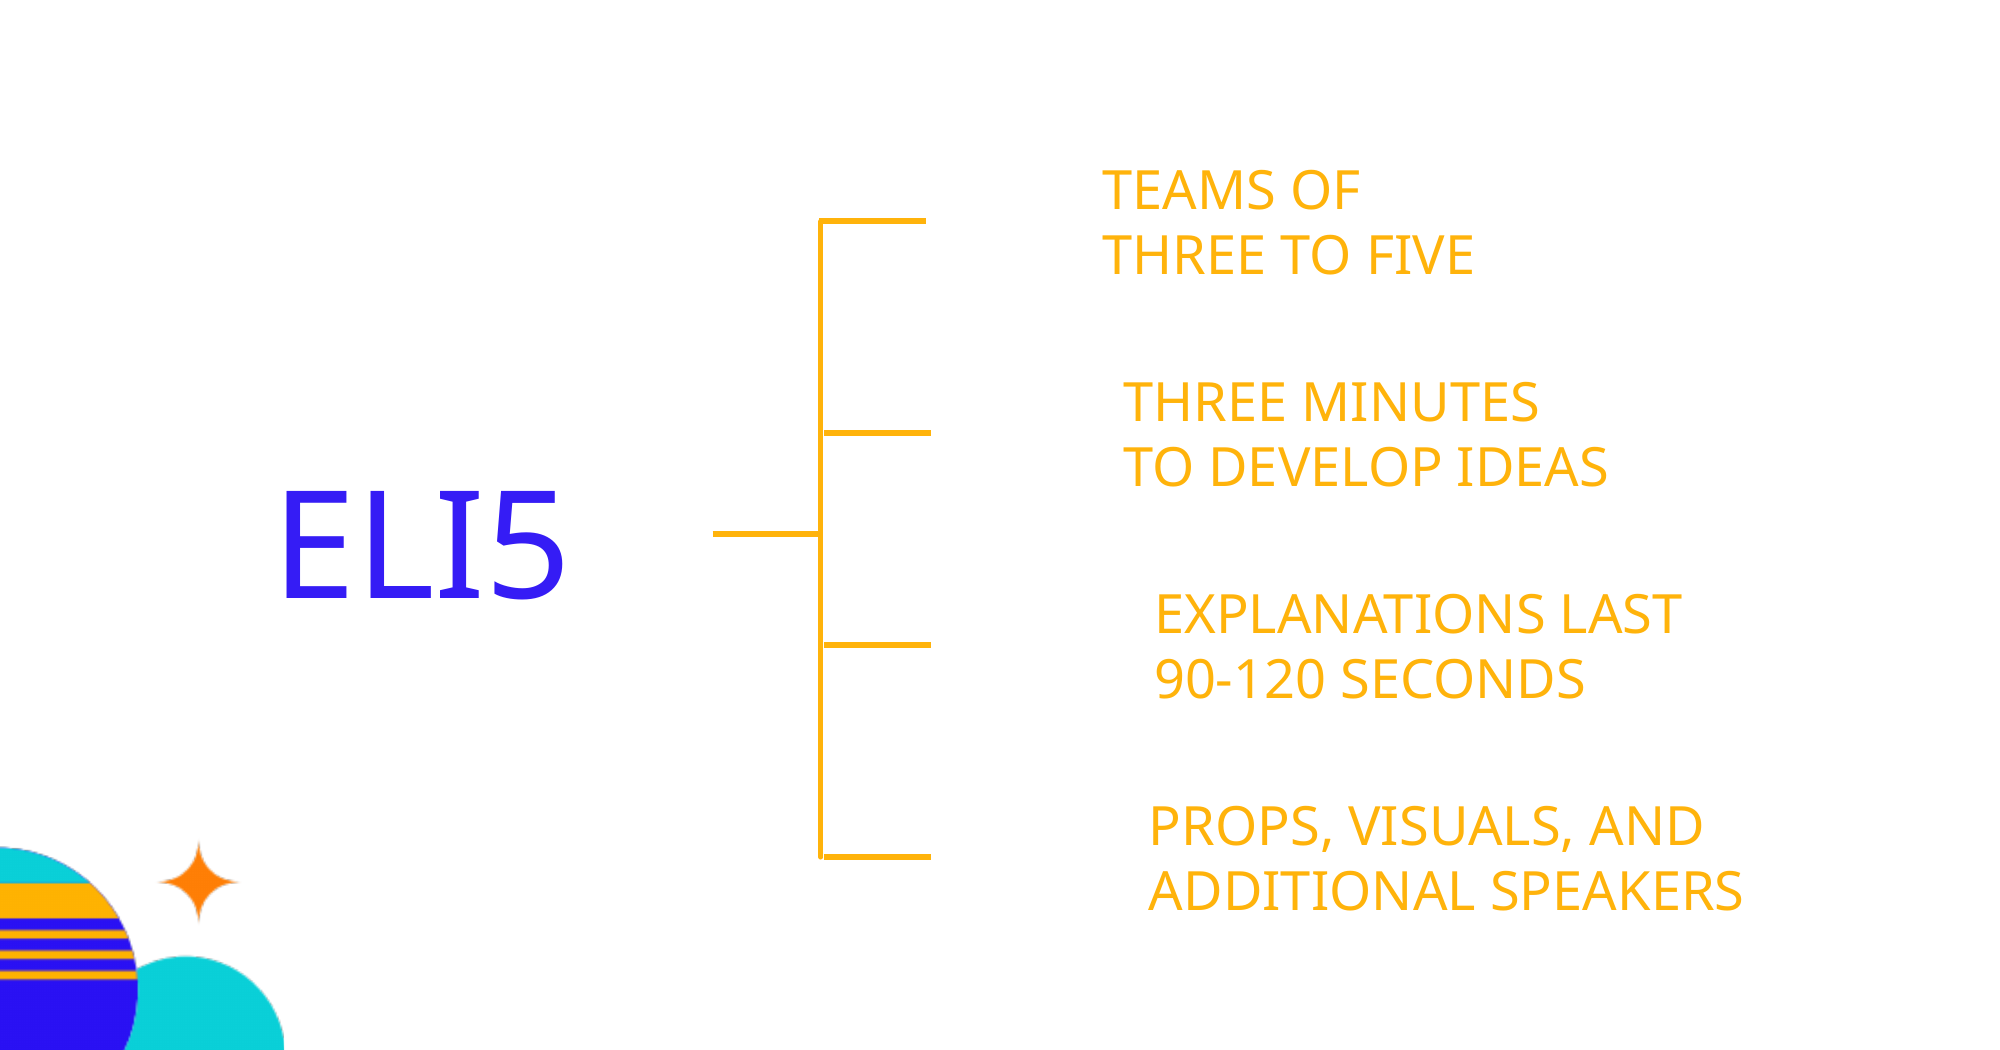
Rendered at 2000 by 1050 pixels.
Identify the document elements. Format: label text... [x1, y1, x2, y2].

picture [0, 698, 145, 1050]
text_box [712, 148, 1900, 931]
text_box ELI5 [257, 440, 587, 636]
